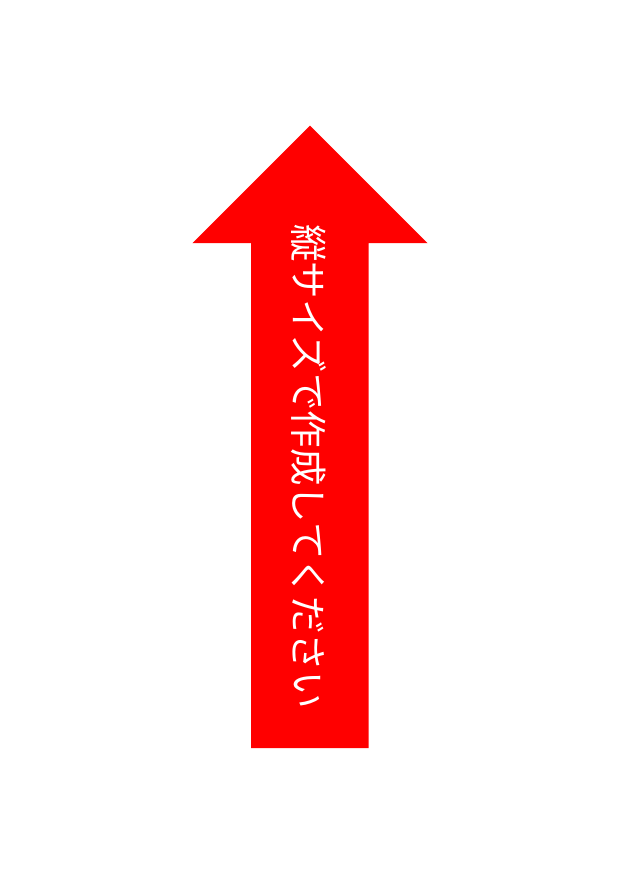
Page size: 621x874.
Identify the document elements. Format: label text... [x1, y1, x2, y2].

text_box 縦サイズで作成してください [189, 124, 431, 750]
